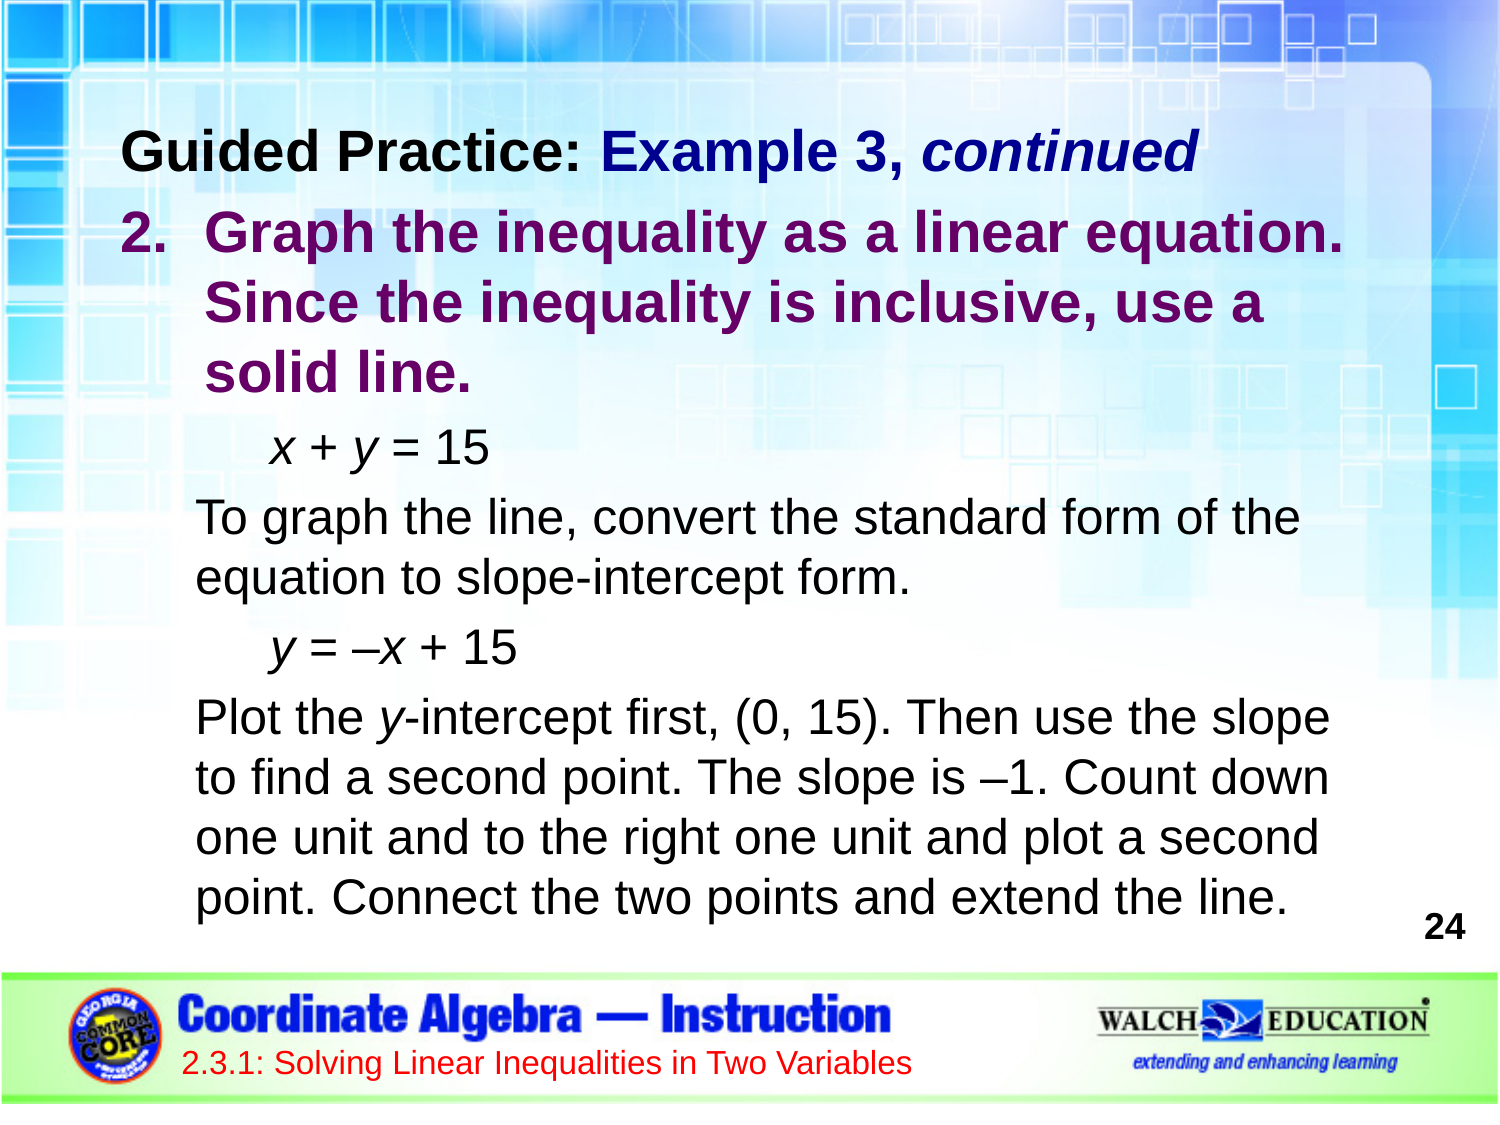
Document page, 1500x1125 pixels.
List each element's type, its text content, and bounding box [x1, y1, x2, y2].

picture [1, 0, 1500, 1104]
slide_number 24 [1361, 901, 1481, 949]
subtitle Guided Practice: Example 3, continued Graph the inequality as a linear equation. Since the inequality is inclusive, use a solid line. x + y = 15 To graph the line, convert the standard form of the equation to slope-intercept form. y = –x + 15 Plot the y-intercept first, (0, 15). Then use the slope to find a second point. The slope is –1. Count down one unit and to the right one unit and plot a second point. Connect the two points and extend the line. [105, 105, 1394, 925]
list 2.3.1: Solving Linear Inequalities in Two Variables [166, 1033, 1074, 1078]
